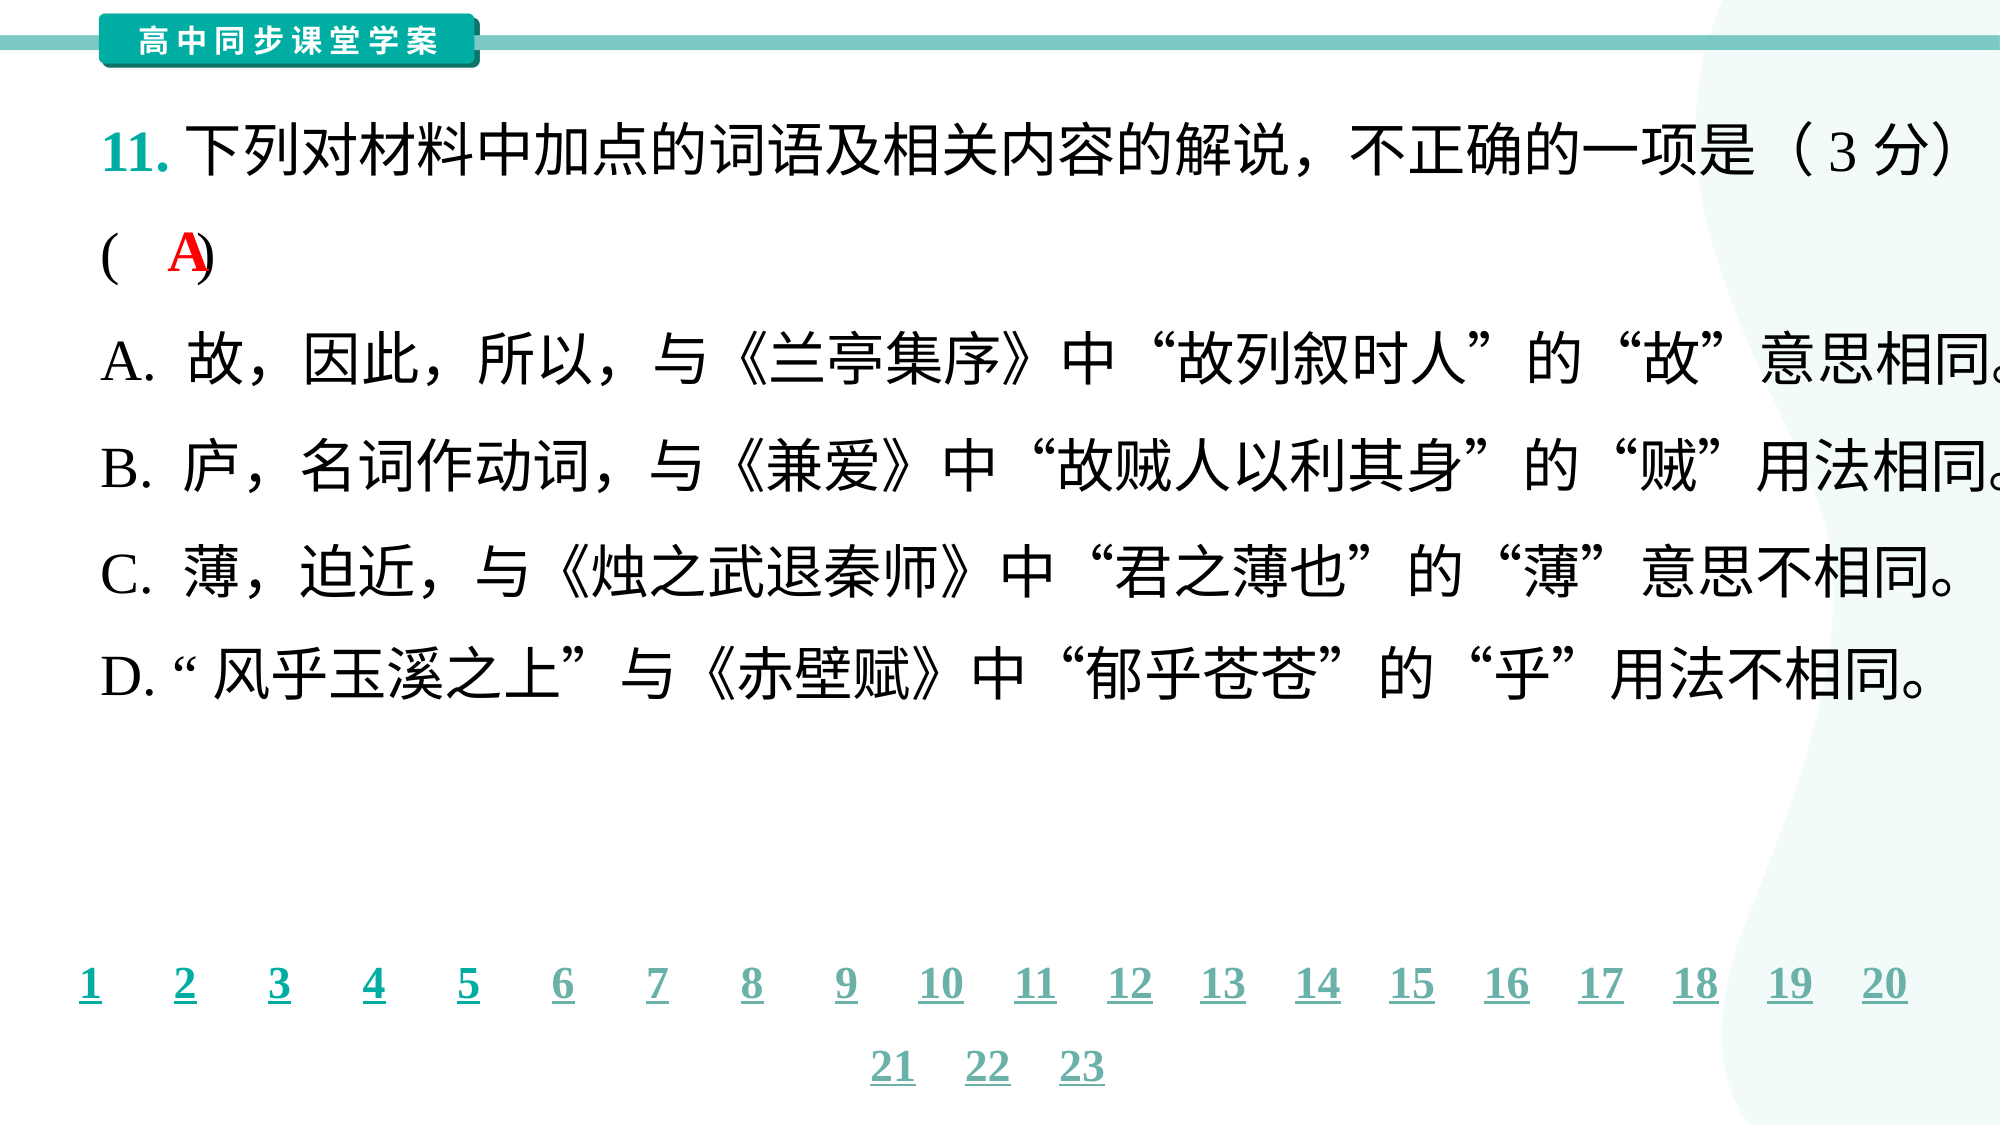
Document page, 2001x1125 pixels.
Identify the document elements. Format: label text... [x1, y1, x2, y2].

text_box 11.下列对材料中加点的词语及相关内容的解说，不正确的一项是（3分） ( ) [100, 76, 1899, 274]
picture [0, 0, 2000, 1125]
text_box A [145, 180, 231, 273]
text_box A. 故，因此，所以，与《兰亭集序》中“故列叙时人”的“故”意思相同。 B. 庐，名词作动词，与《兼爱》中“故贼人以利其身”的“贼”用法相同。 C. 薄，迫近，与《烛之武退秦师》中“君之薄也”的“薄”意思不相同。 D. “风乎玉溪之上”与《赤壁赋》中“郁乎苍苍”的“乎”用法不相同。 [100, 286, 1899, 696]
